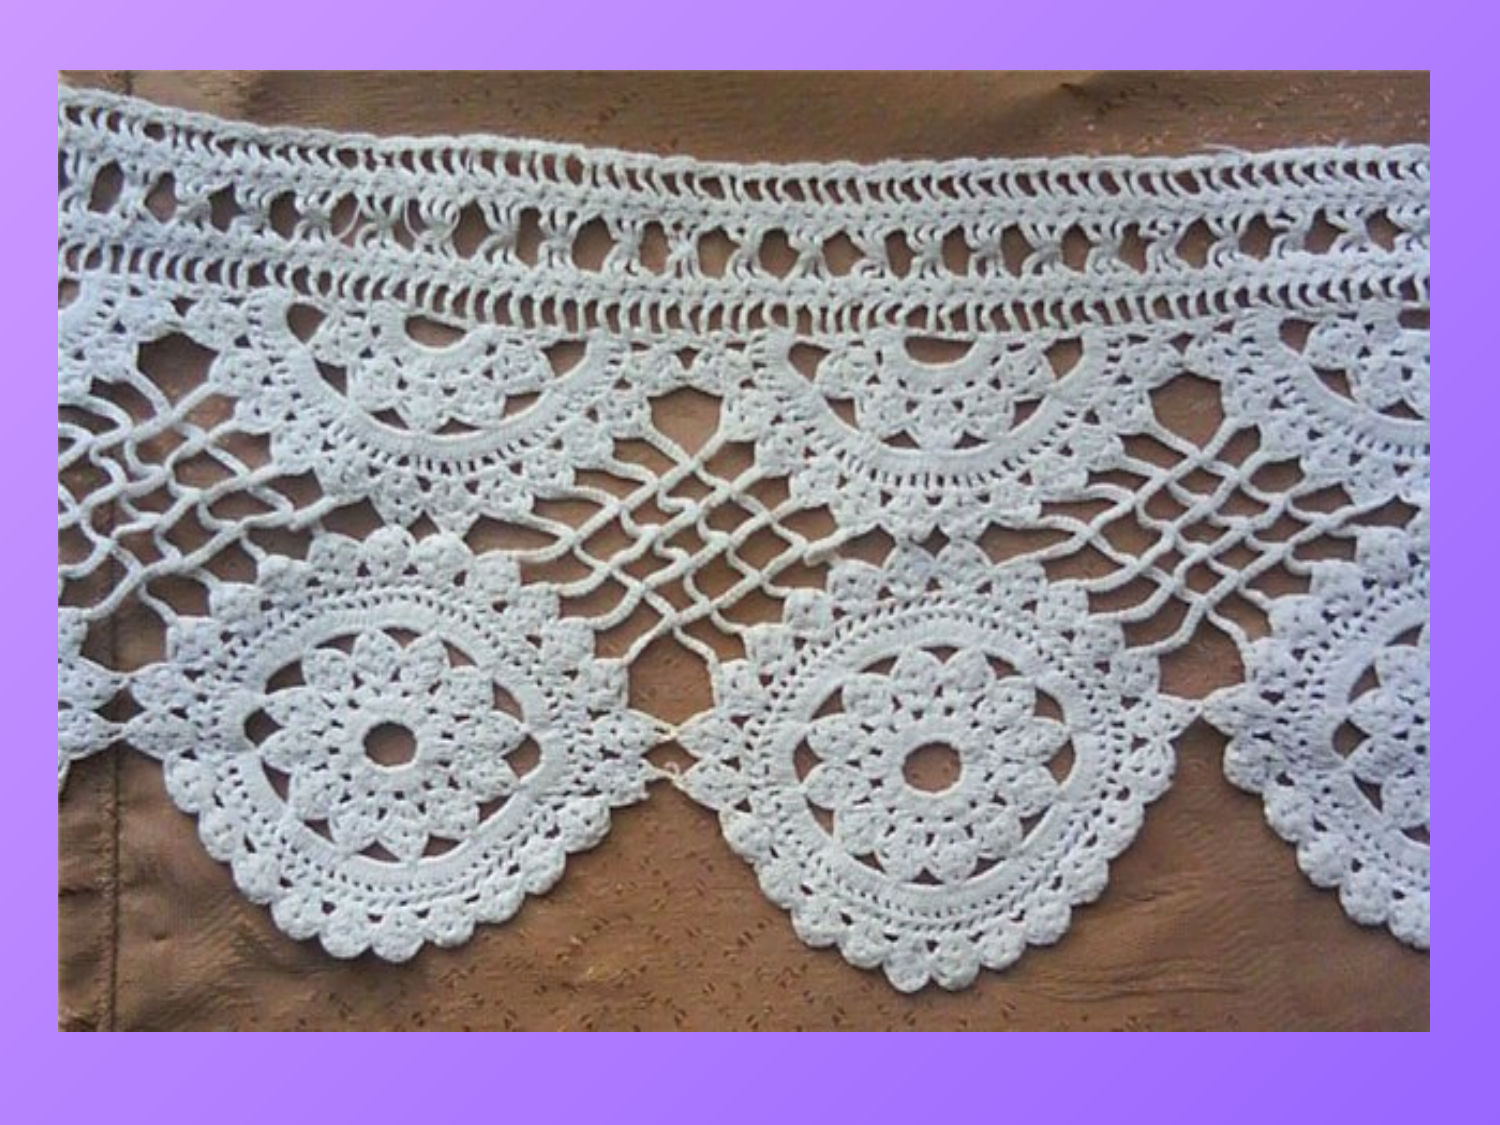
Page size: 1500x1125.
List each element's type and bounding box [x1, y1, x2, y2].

picture [58, 69, 1431, 1032]
